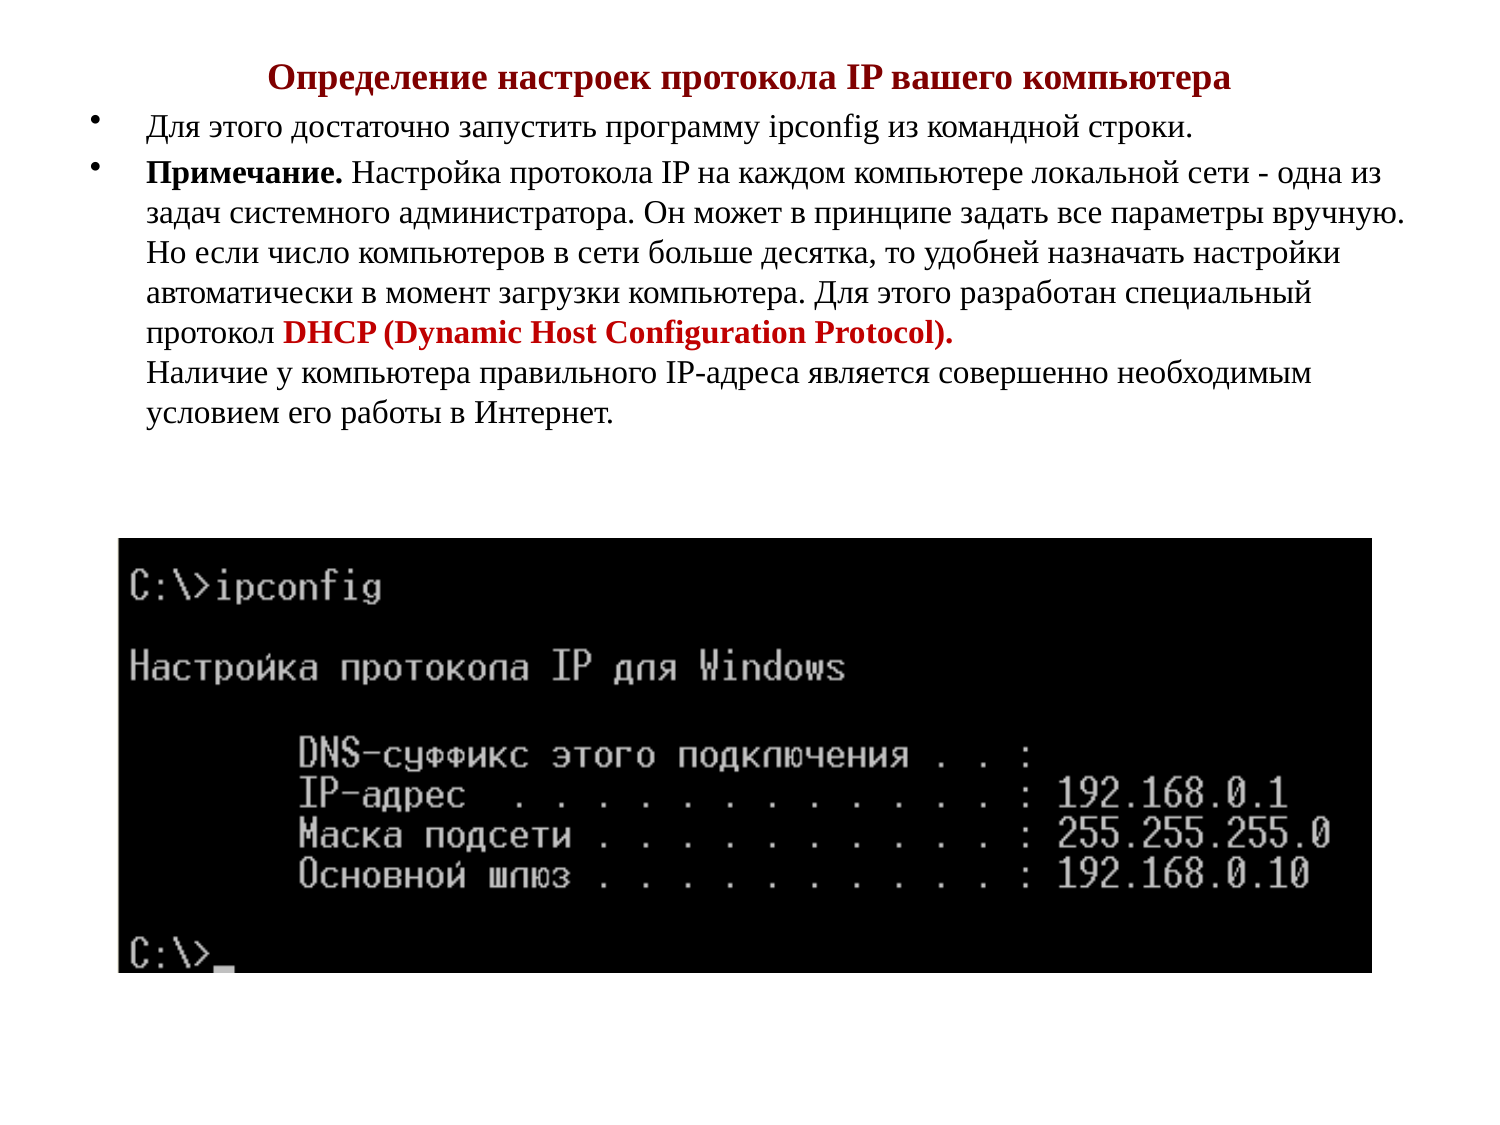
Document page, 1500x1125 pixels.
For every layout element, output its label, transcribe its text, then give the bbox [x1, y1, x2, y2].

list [116, 538, 1372, 973]
list Определение настроек протокола IP вашего компьютера Для этого достаточно запустить программу ipconfig из командной строки. Примечание. Настройка протокола IP на каждом компьютере локальной сети - одна из задач системного администратора. Он может в принципе задать все параметры вручную. Но если число компьютеров в сети больше десятка, то удобней назначать настройки автоматически в момент загрузки компьютера. Для этого разработан специальный протокол DHCP (Dynamic Host Configuration Protocol). Наличие у компьютера правильного IP-адреса является совершенно необходимым условием его работы в Интернет. [74, 44, 1425, 1001]
